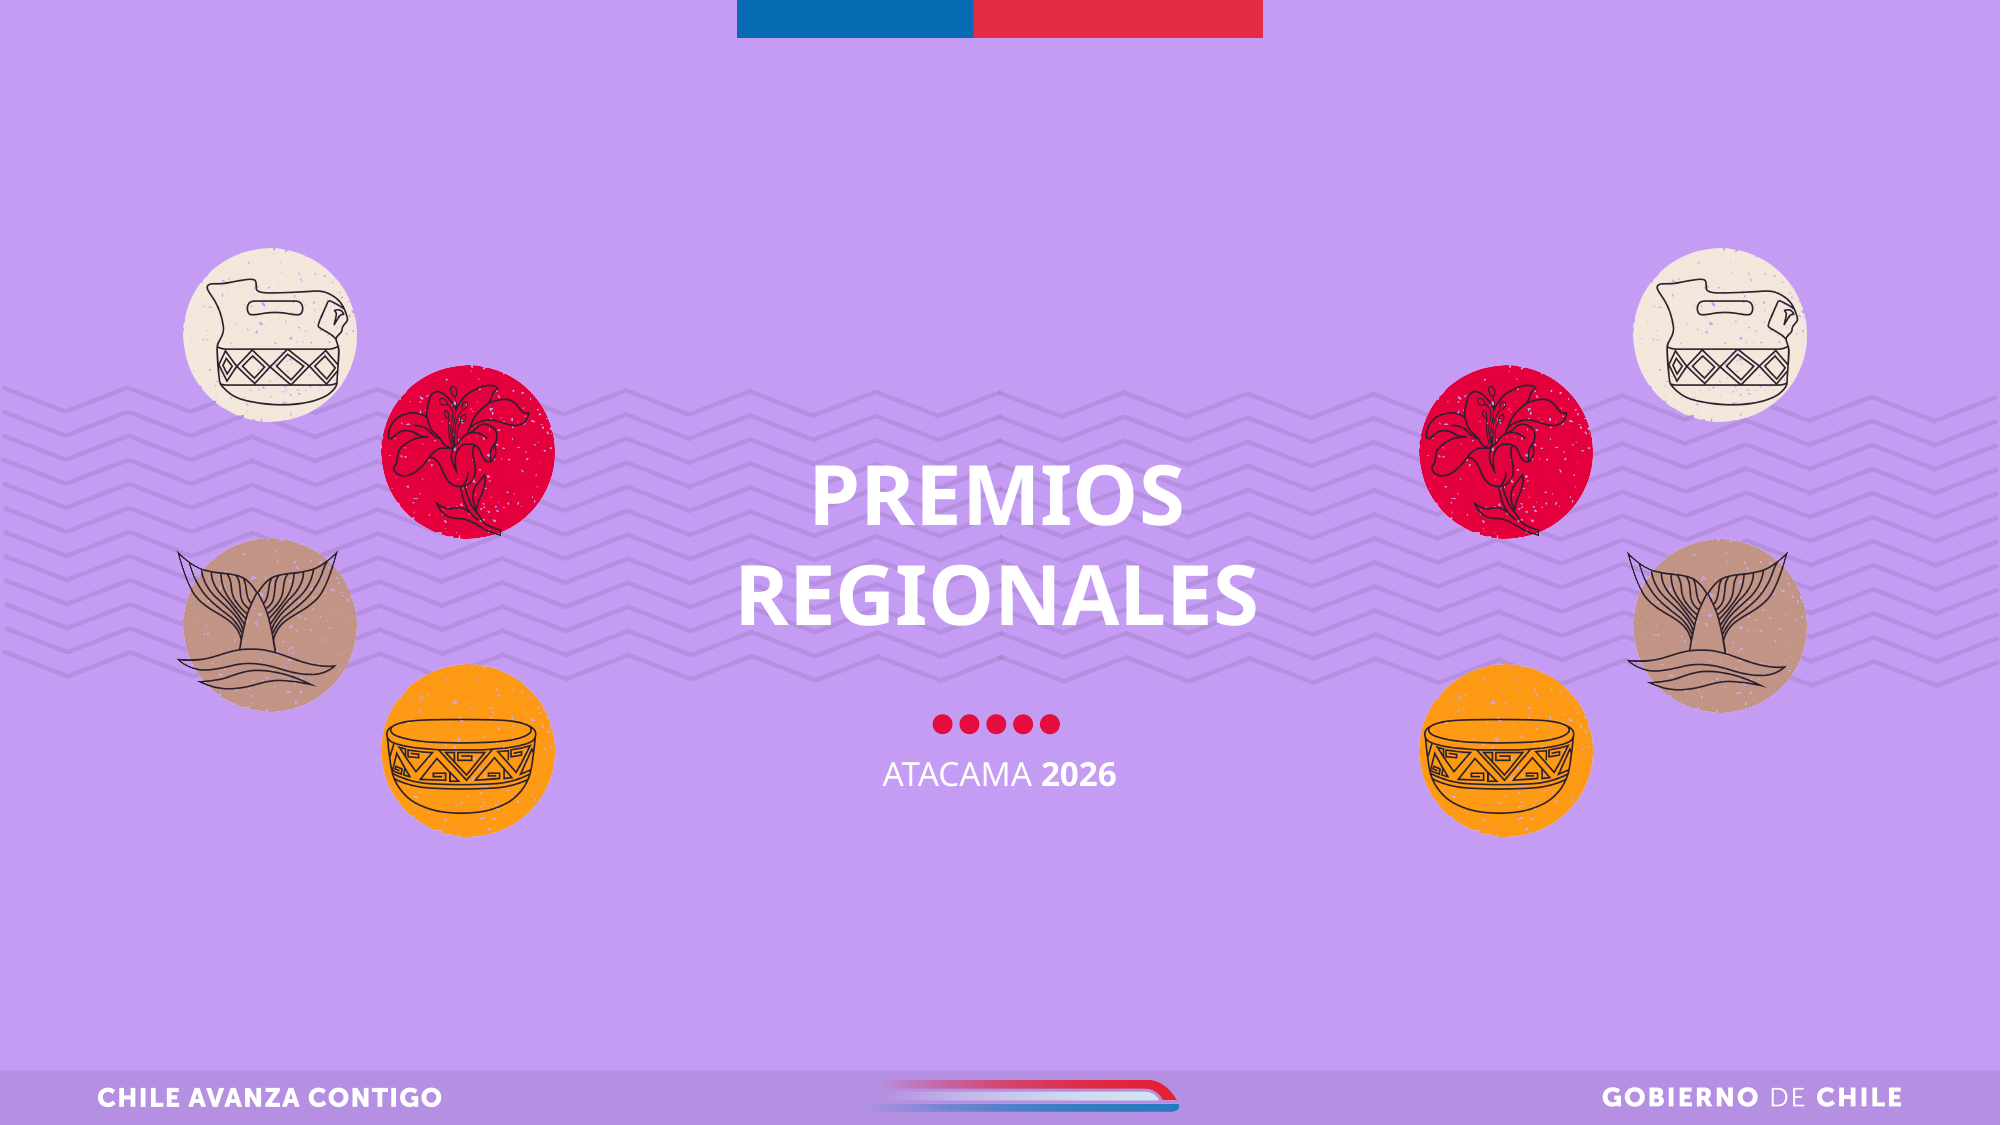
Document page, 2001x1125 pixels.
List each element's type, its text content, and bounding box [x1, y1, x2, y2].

picture [0, 0, 2000, 539]
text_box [932, 714, 1060, 735]
text_box ATACAMA 2026 [867, 745, 1132, 801]
text_box [0, 1070, 2000, 1125]
picture [0, 538, 2000, 1070]
picture [98, 1080, 1902, 1112]
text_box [0, 385, 2000, 688]
